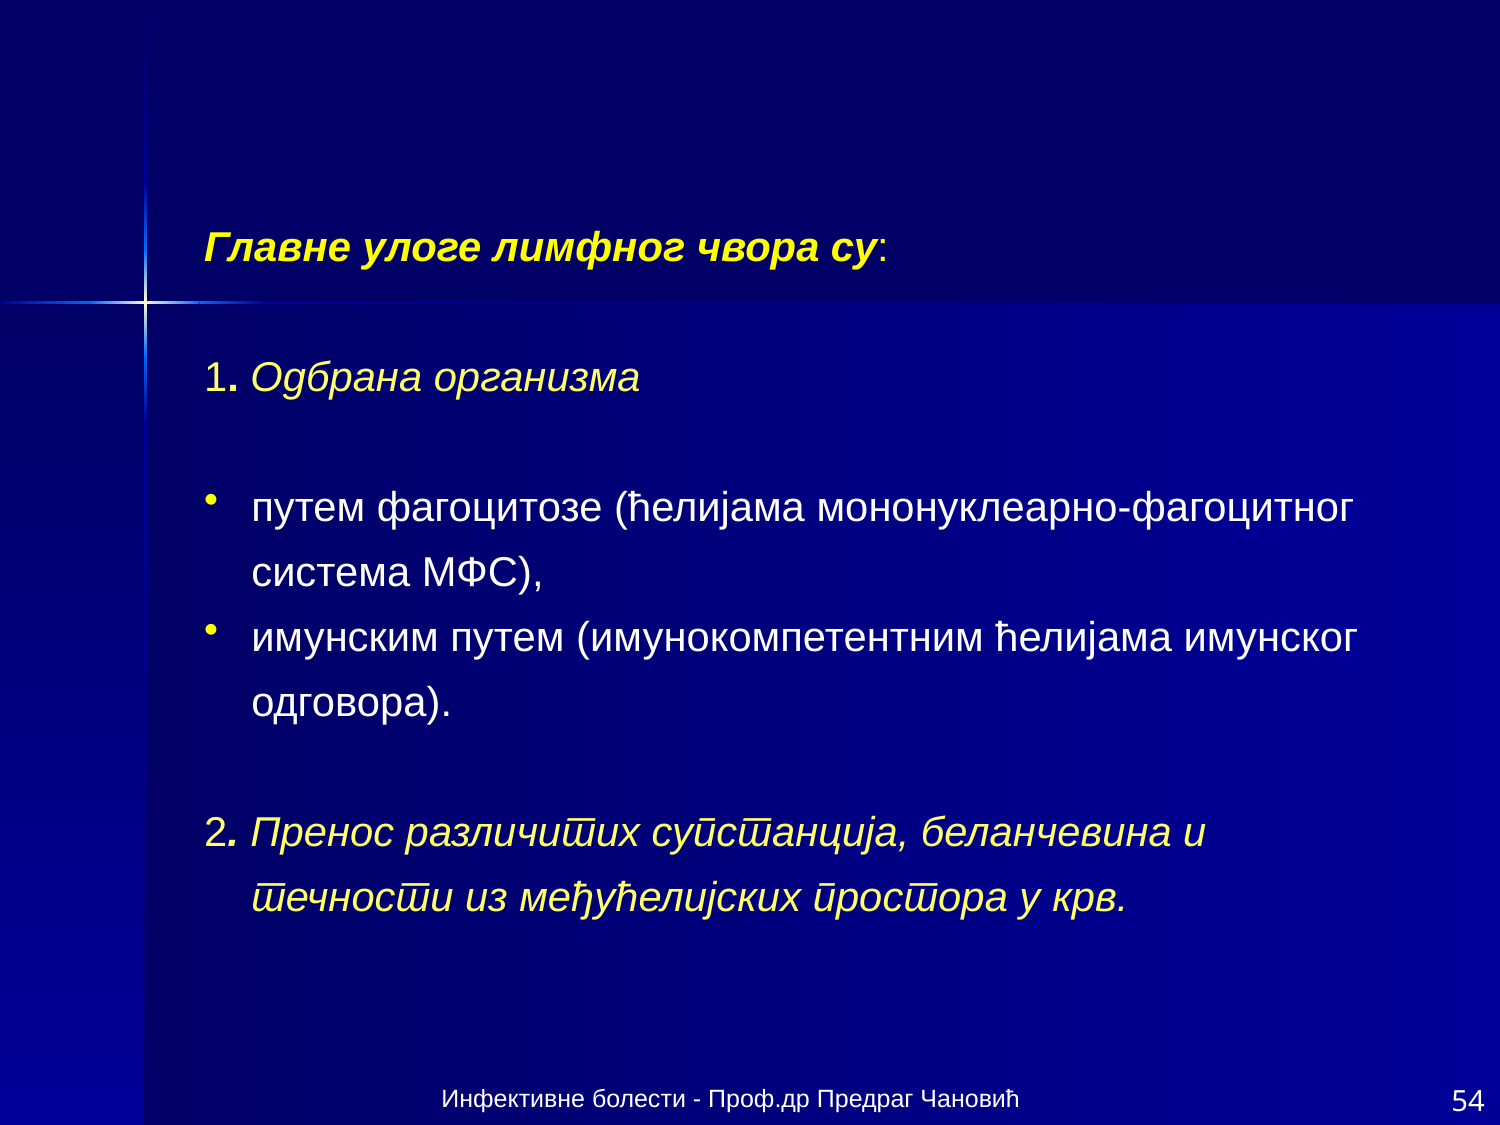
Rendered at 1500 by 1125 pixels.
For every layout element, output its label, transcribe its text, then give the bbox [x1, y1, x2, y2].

footer Инфективне болести - Проф.др Предраг Чановић [412, 1074, 1051, 1125]
text_box Главне улоге лимфног чвора су: 1. Одбрана организма путем фагоцитозе (ћелијама мононуклеарно-фагоцитног система МФС), имунским путем (имунокомпетентним ћелијама имунског одговора). 2. Пренос различитих супстанција, беланчевина и течности из међућелијских простора у крв. [189, 197, 1399, 928]
slide_number 54 [1324, 1074, 1500, 1125]
